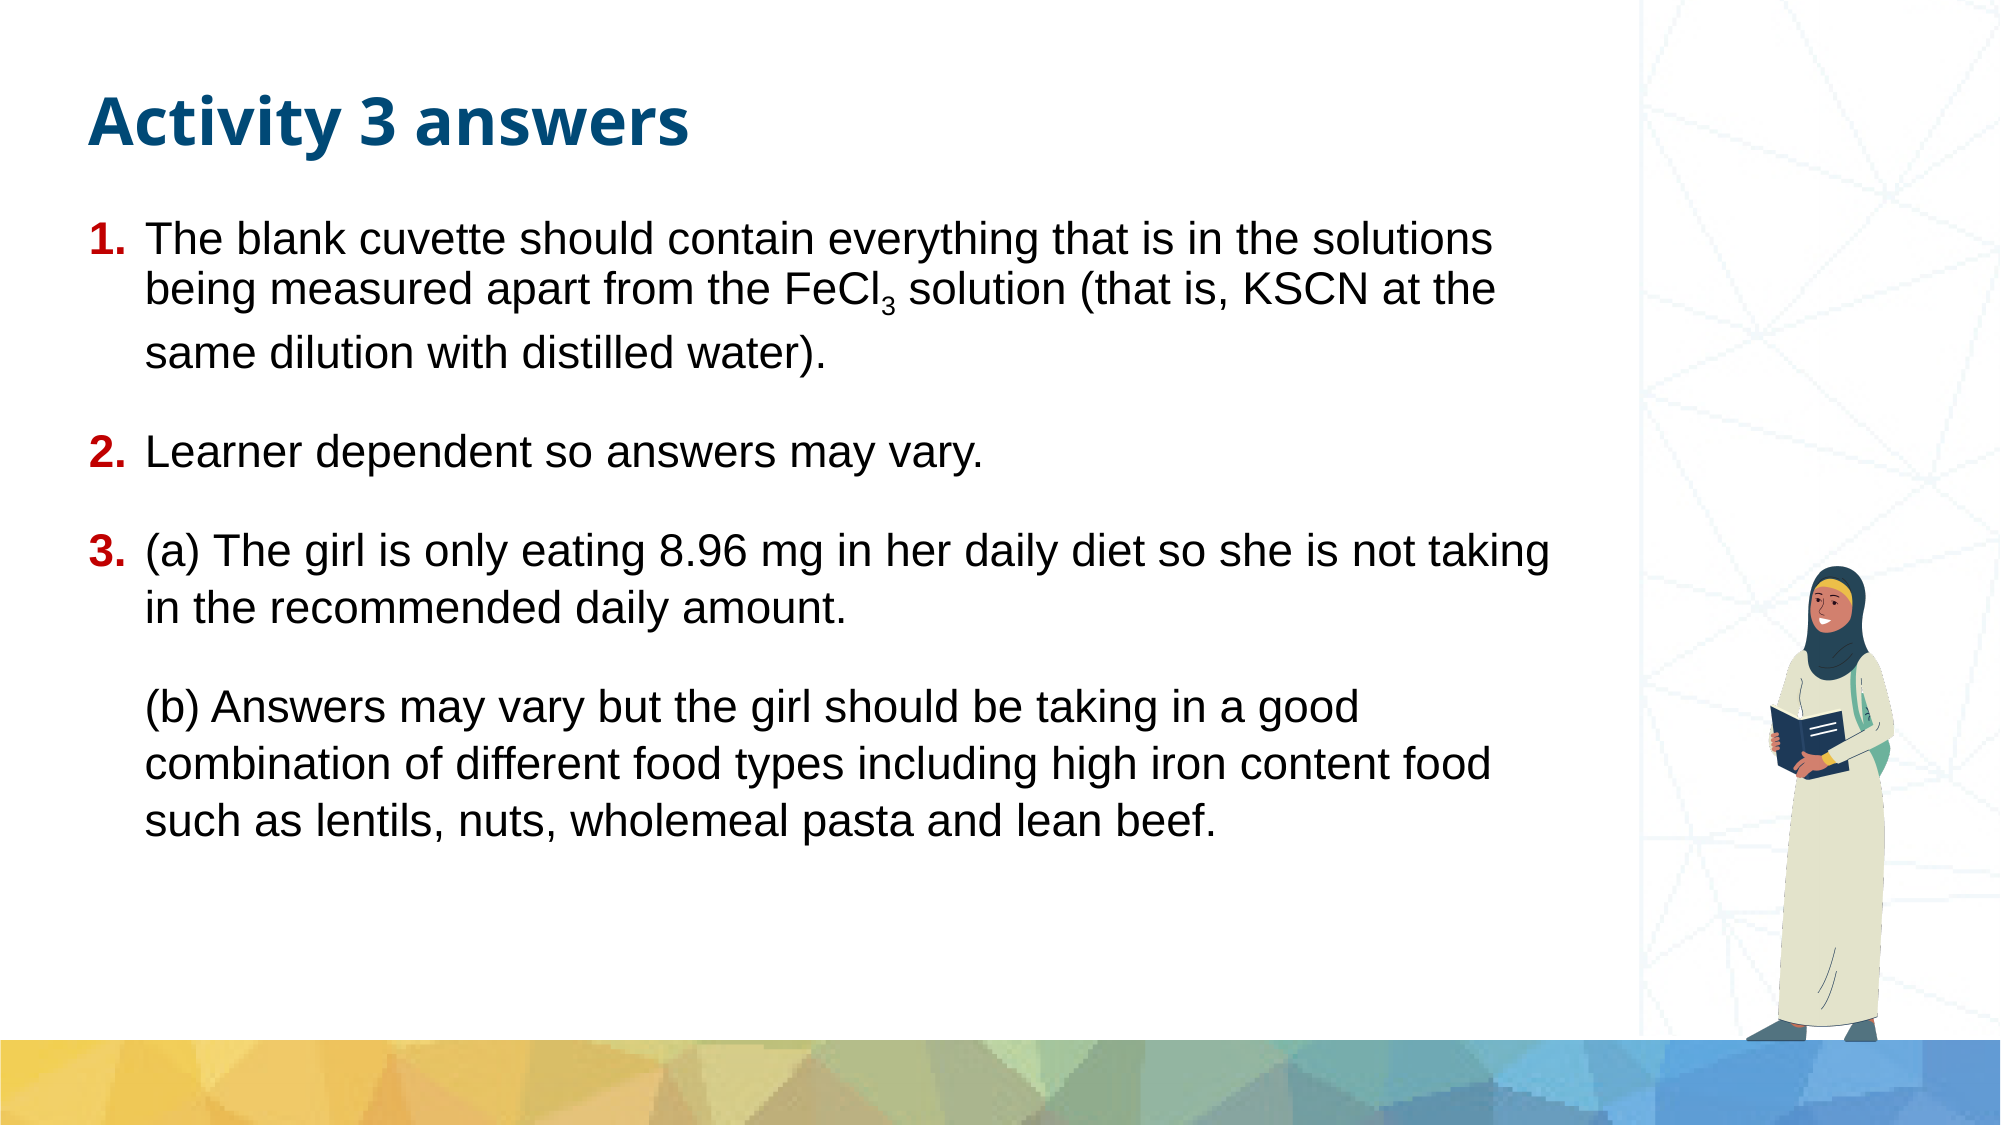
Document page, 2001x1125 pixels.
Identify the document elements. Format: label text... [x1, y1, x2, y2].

list 1. The blank cuvette should contain everything that is in the solutions being measured apart from the FeCl3 solution (that is, KSCN at the same dilution with distilled water). 2. Learner dependent so answers may vary. 3. (a) The girl is only eating 8.96 mg in her daily diet so she is not taking in the recommended daily amount. (b) Answers may vary but the girl should be taking in a good combination of different food types including high iron content food such as lentils, nuts, wholemeal pasta and lean beef. [88, 206, 1565, 1000]
picture [0, 0, 2001, 1125]
title Activity 3 answers [88, 88, 1565, 161]
